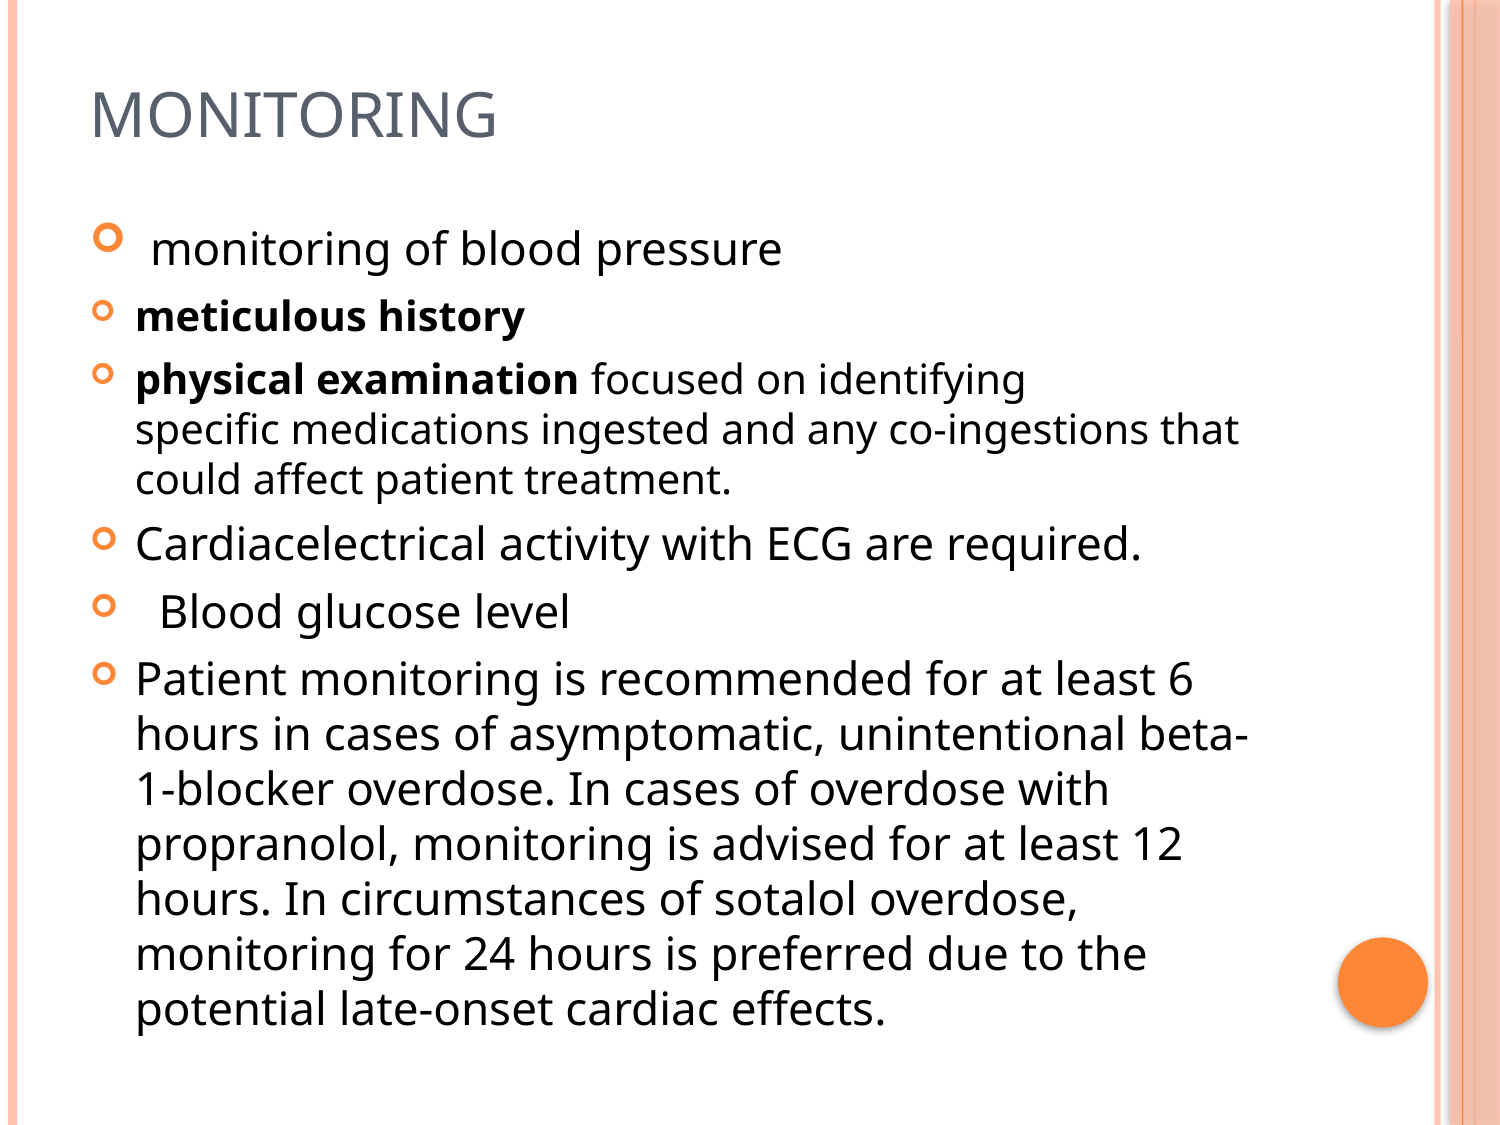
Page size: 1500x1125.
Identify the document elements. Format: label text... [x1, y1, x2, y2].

list monitoring of blood pressure meticulous history physical examination focused on identifying specific medications ingested and any co-ingestions that could affect patient treatment. Cardiacelectrical activity with ECG are required. Blood glucose level Patient monitoring is recommended for at least 6 hours in cases of asymptomatic, unintentional beta-1-blocker overdose. In cases of overdose with propranolol, monitoring is advised for at least 12 hours. In circumstances of sotalol overdose, monitoring for 24 hours is preferred due to the potential late-onset cardiac effects. [75, 200, 1300, 1062]
title MONITORING [75, 45, 1300, 200]
